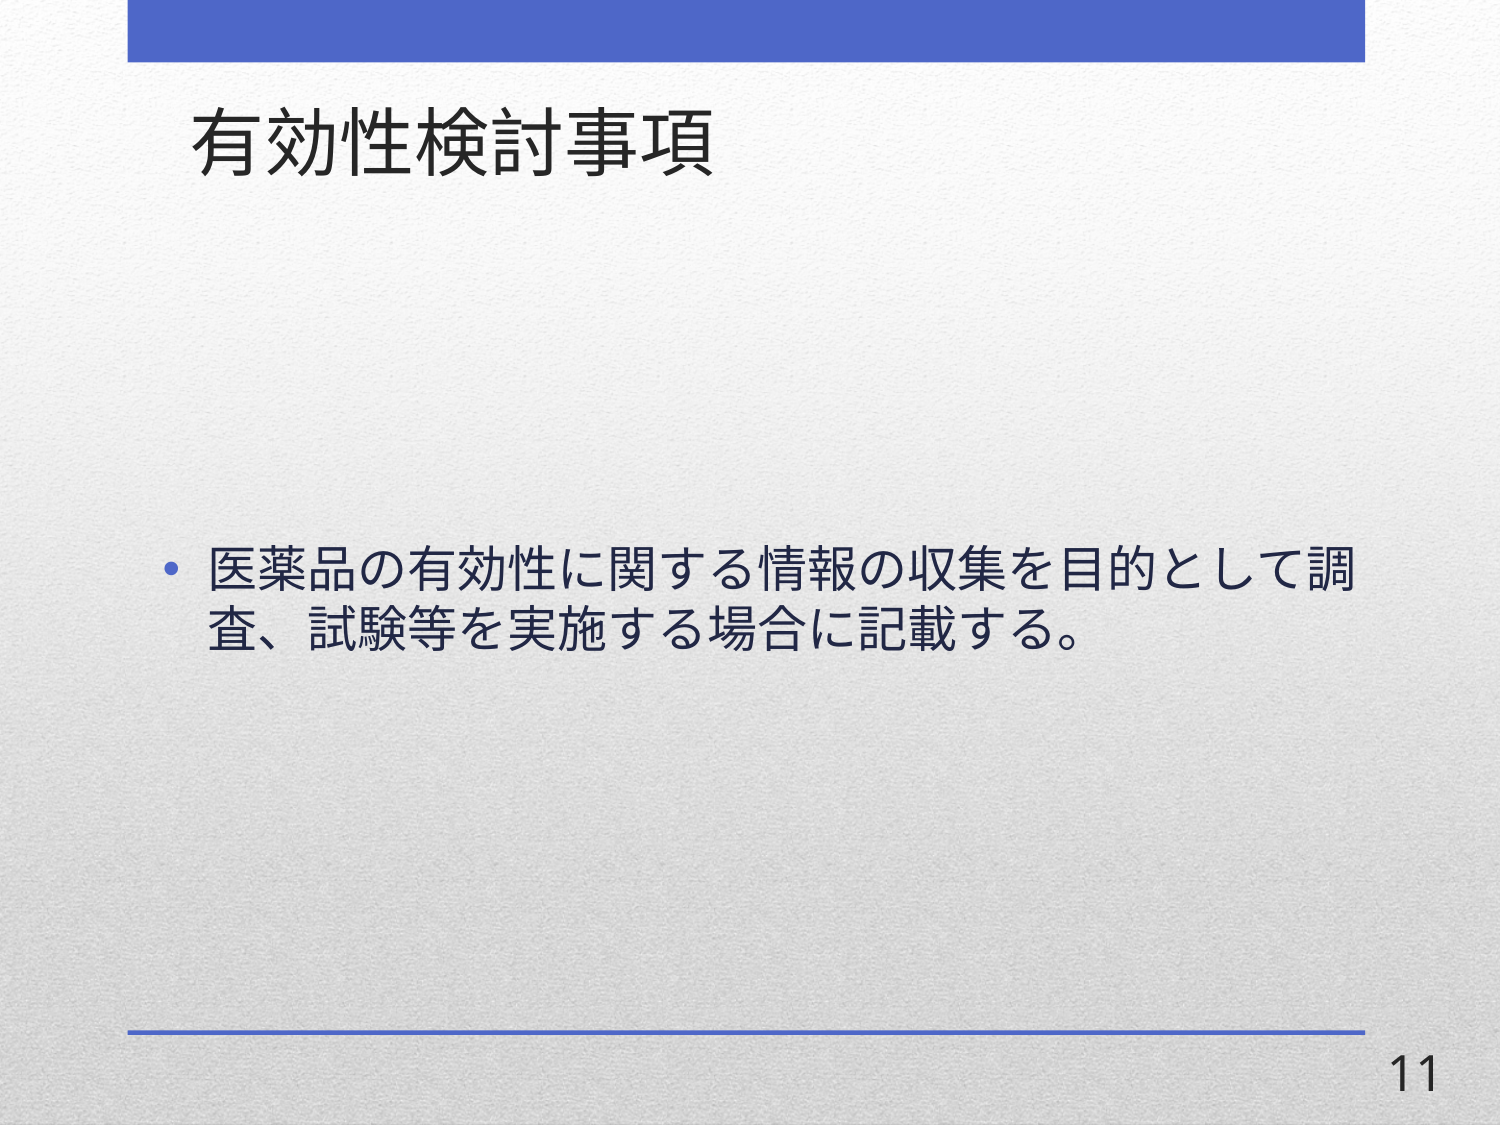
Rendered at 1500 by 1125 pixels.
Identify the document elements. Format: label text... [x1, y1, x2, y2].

slide_number 11 [1333, 1046, 1459, 1106]
title 有効性検討事項 [174, 62, 1288, 194]
list 医薬品の有効性に関する情報の収集を目的として調査、試験等を実施する場合に記載する。 [147, 208, 1410, 988]
